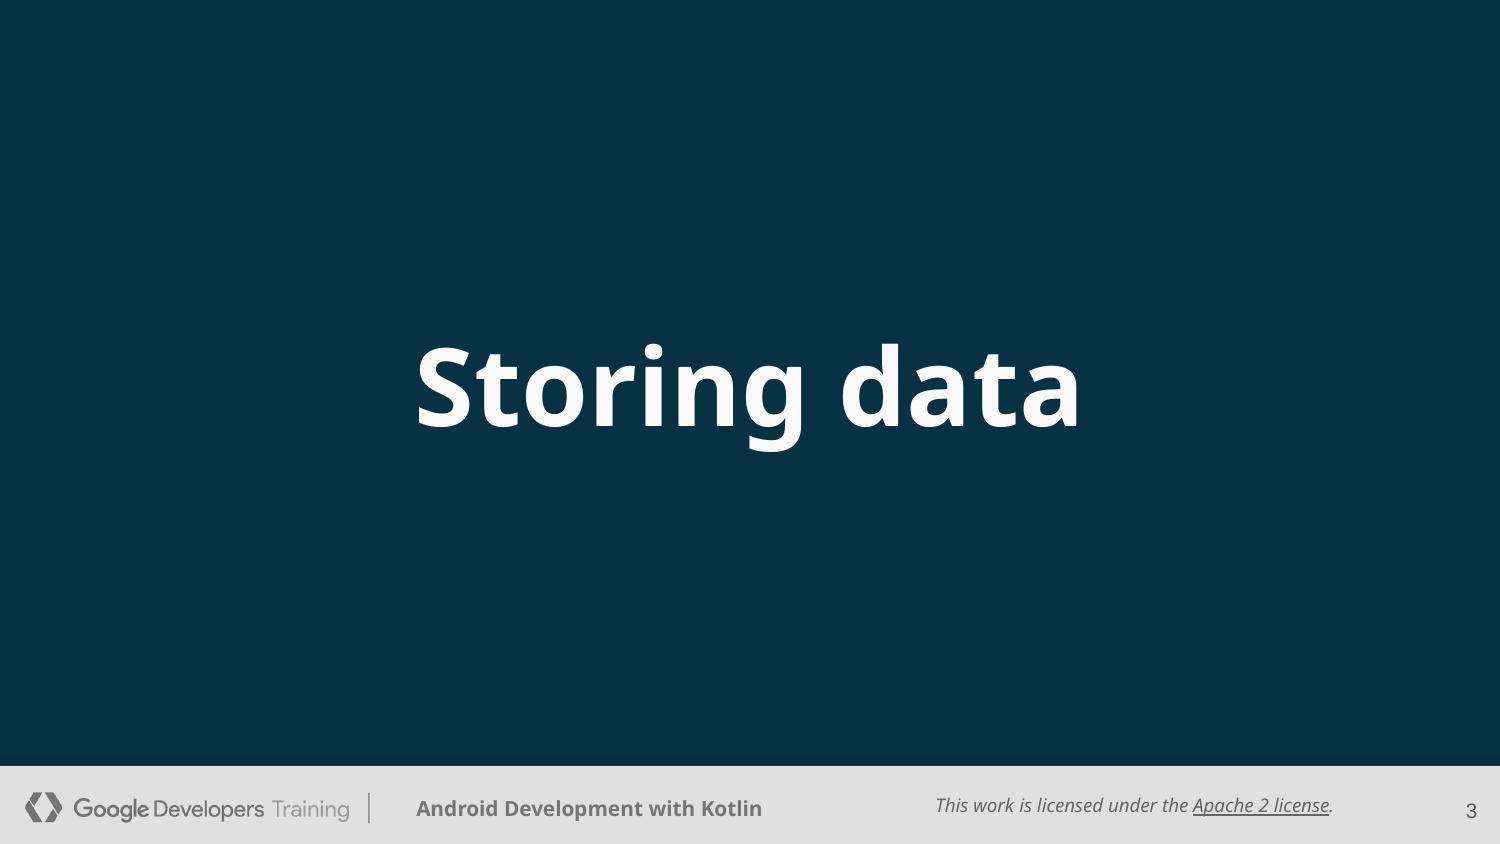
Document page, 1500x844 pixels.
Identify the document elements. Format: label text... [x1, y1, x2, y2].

text_box Storing data [51, 0, 1449, 766]
slide_number ‹#› [1402, 777, 1493, 842]
picture [0, 0, 1500, 844]
